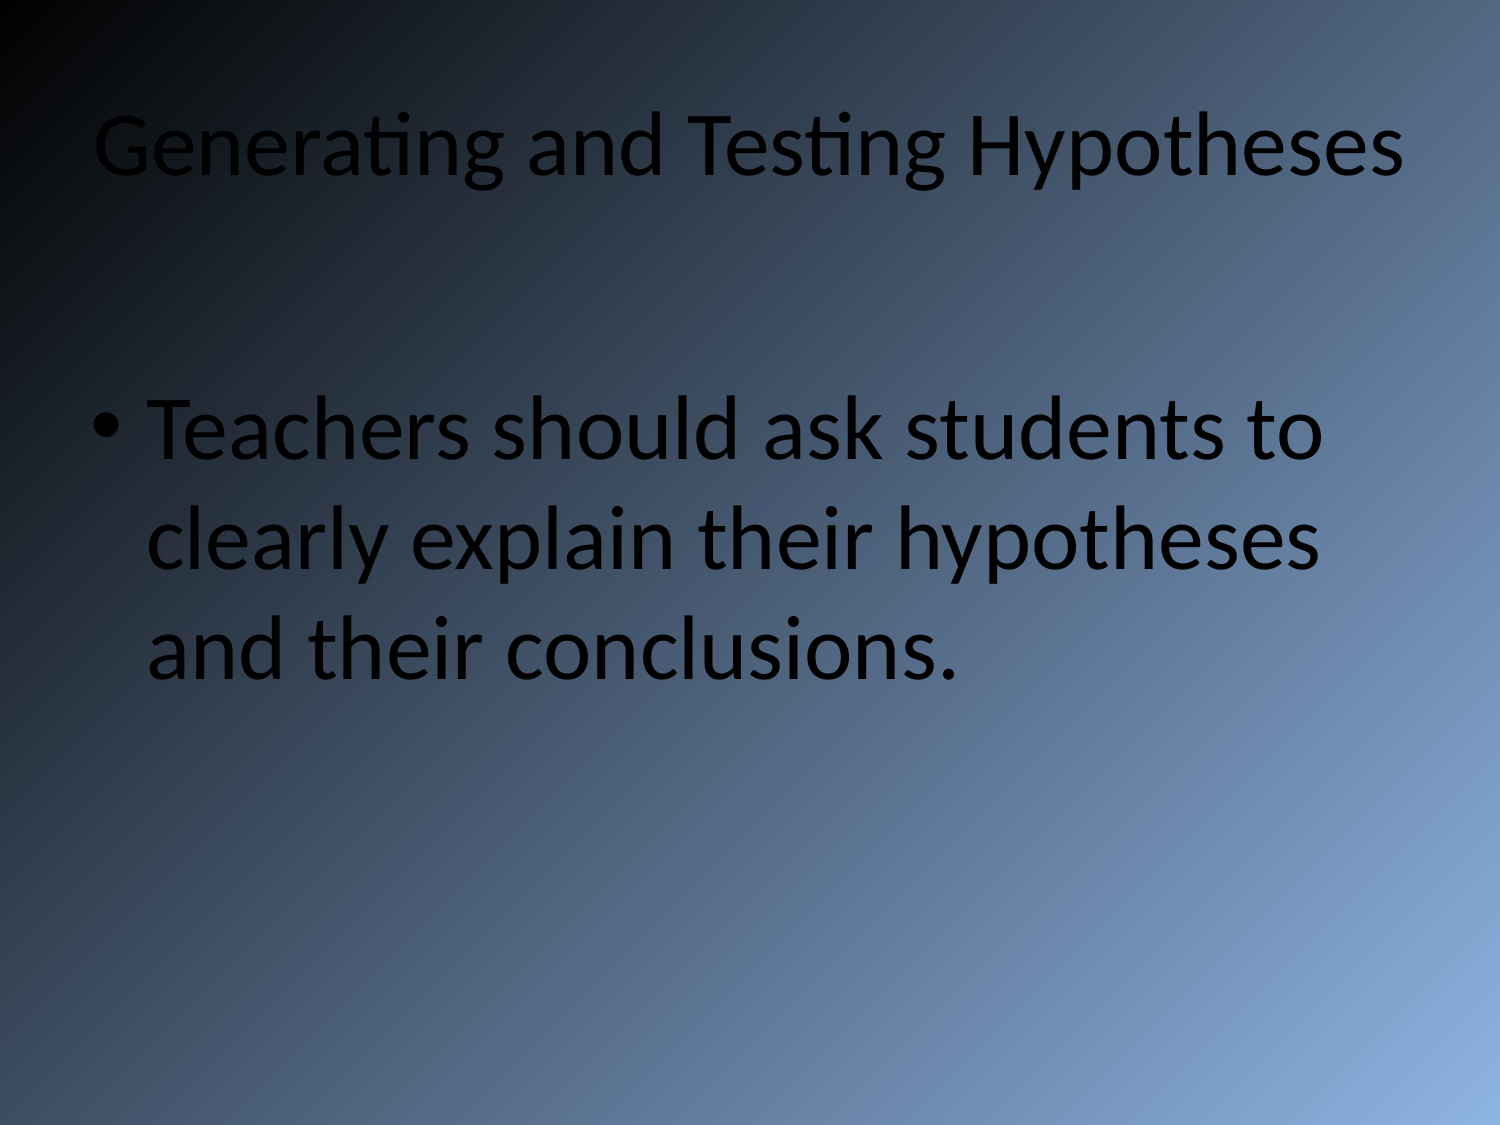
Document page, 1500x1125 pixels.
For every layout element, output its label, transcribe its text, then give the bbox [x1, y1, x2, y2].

title Generating and Testing Hypotheses [75, 45, 1425, 233]
list Teachers should ask students to clearly explain their hypotheses and their conclusions. [75, 262, 1425, 1005]
